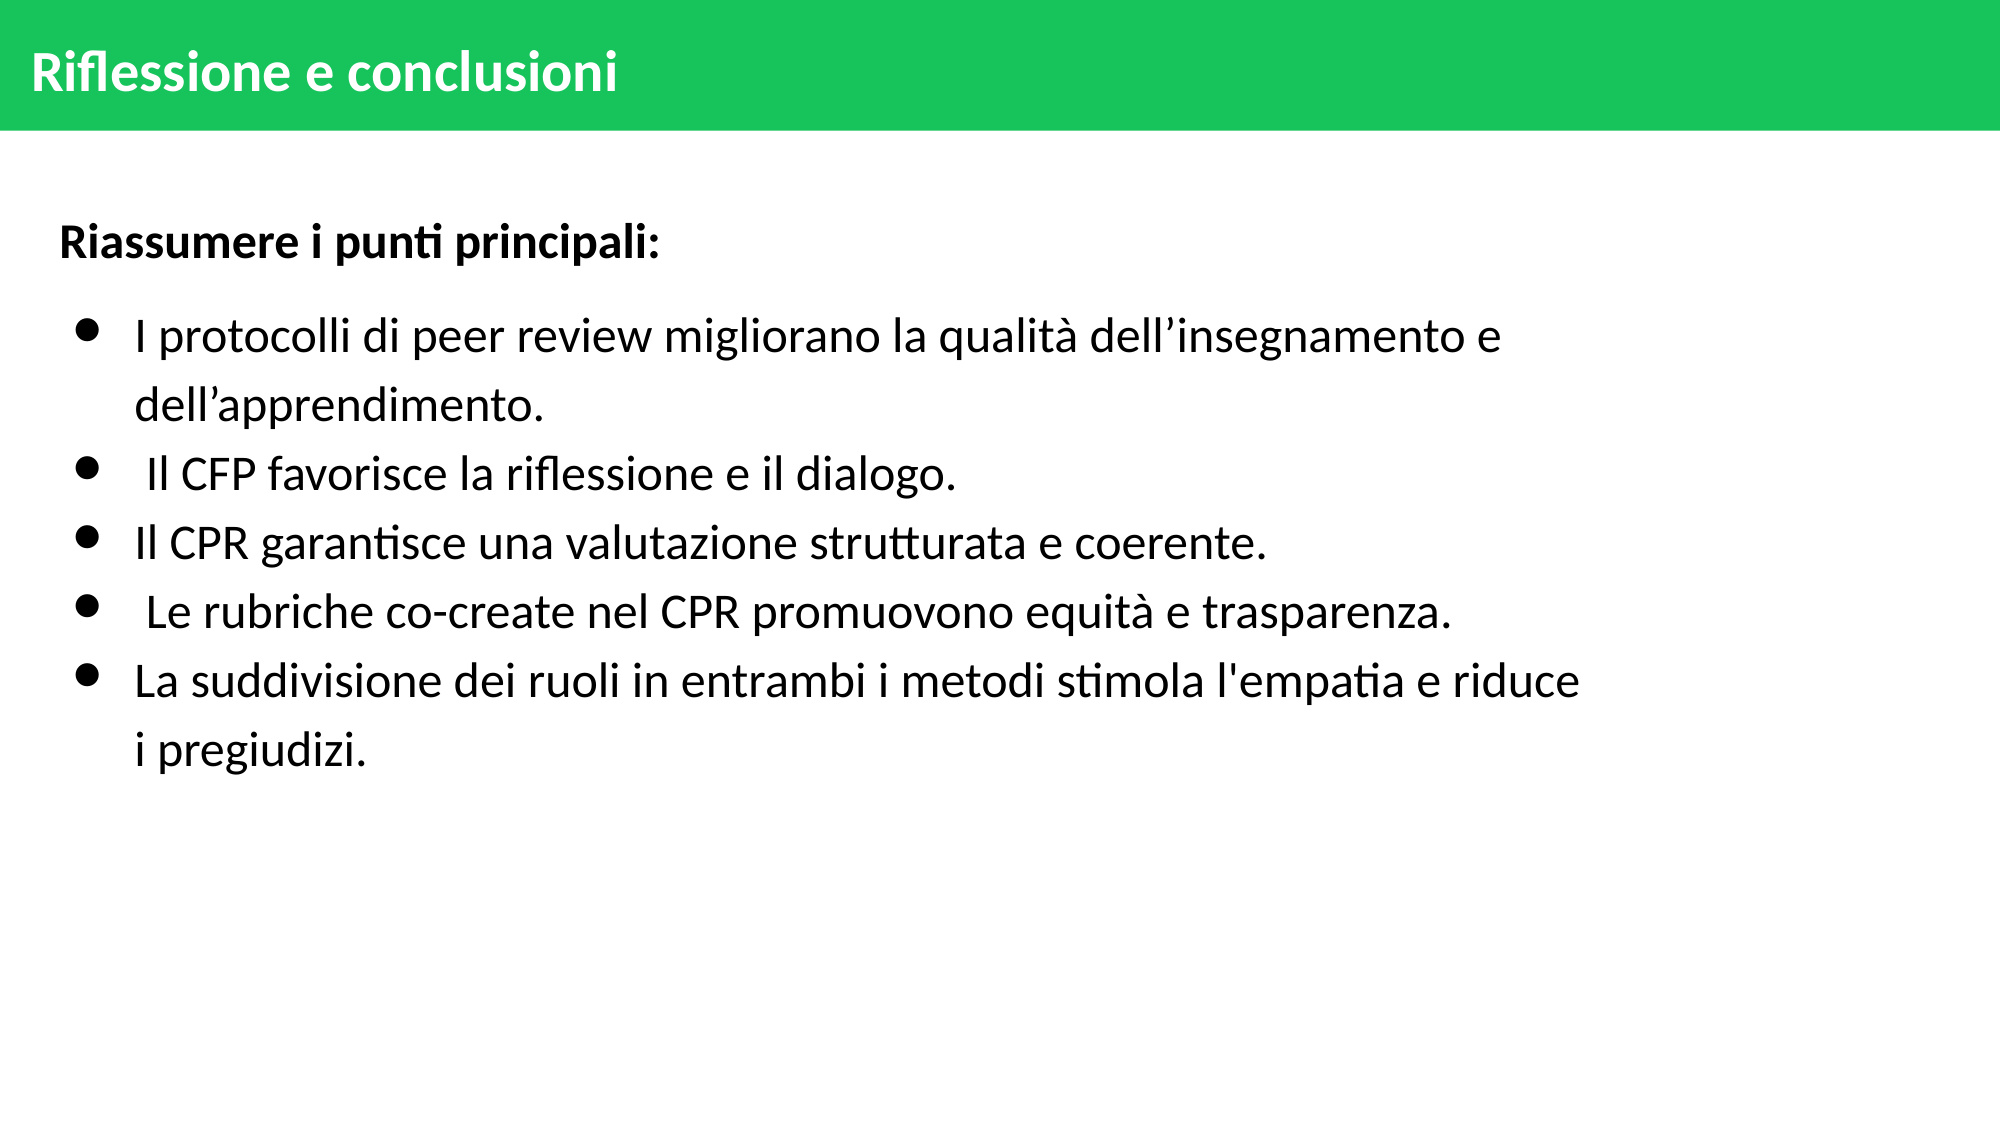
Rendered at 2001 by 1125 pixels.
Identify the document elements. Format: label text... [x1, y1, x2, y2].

text_box Riassumere i punti principali: I protocolli di peer review migliorano la qualità dell’insegnamento e dell’apprendimento. Il CFP favorisce la riflessione e il dialogo. Il CPR garantisce una valutazione strutturata e coerente. Le rubriche co-create nel CPR promuovono equità e trasparenza. La suddivisione dei ruoli in entrambi i metodi stimola l'empatia e riduce i pregiudizi. [44, 189, 1600, 1071]
title Riflessione e conclusioni [16, 13, 1976, 131]
